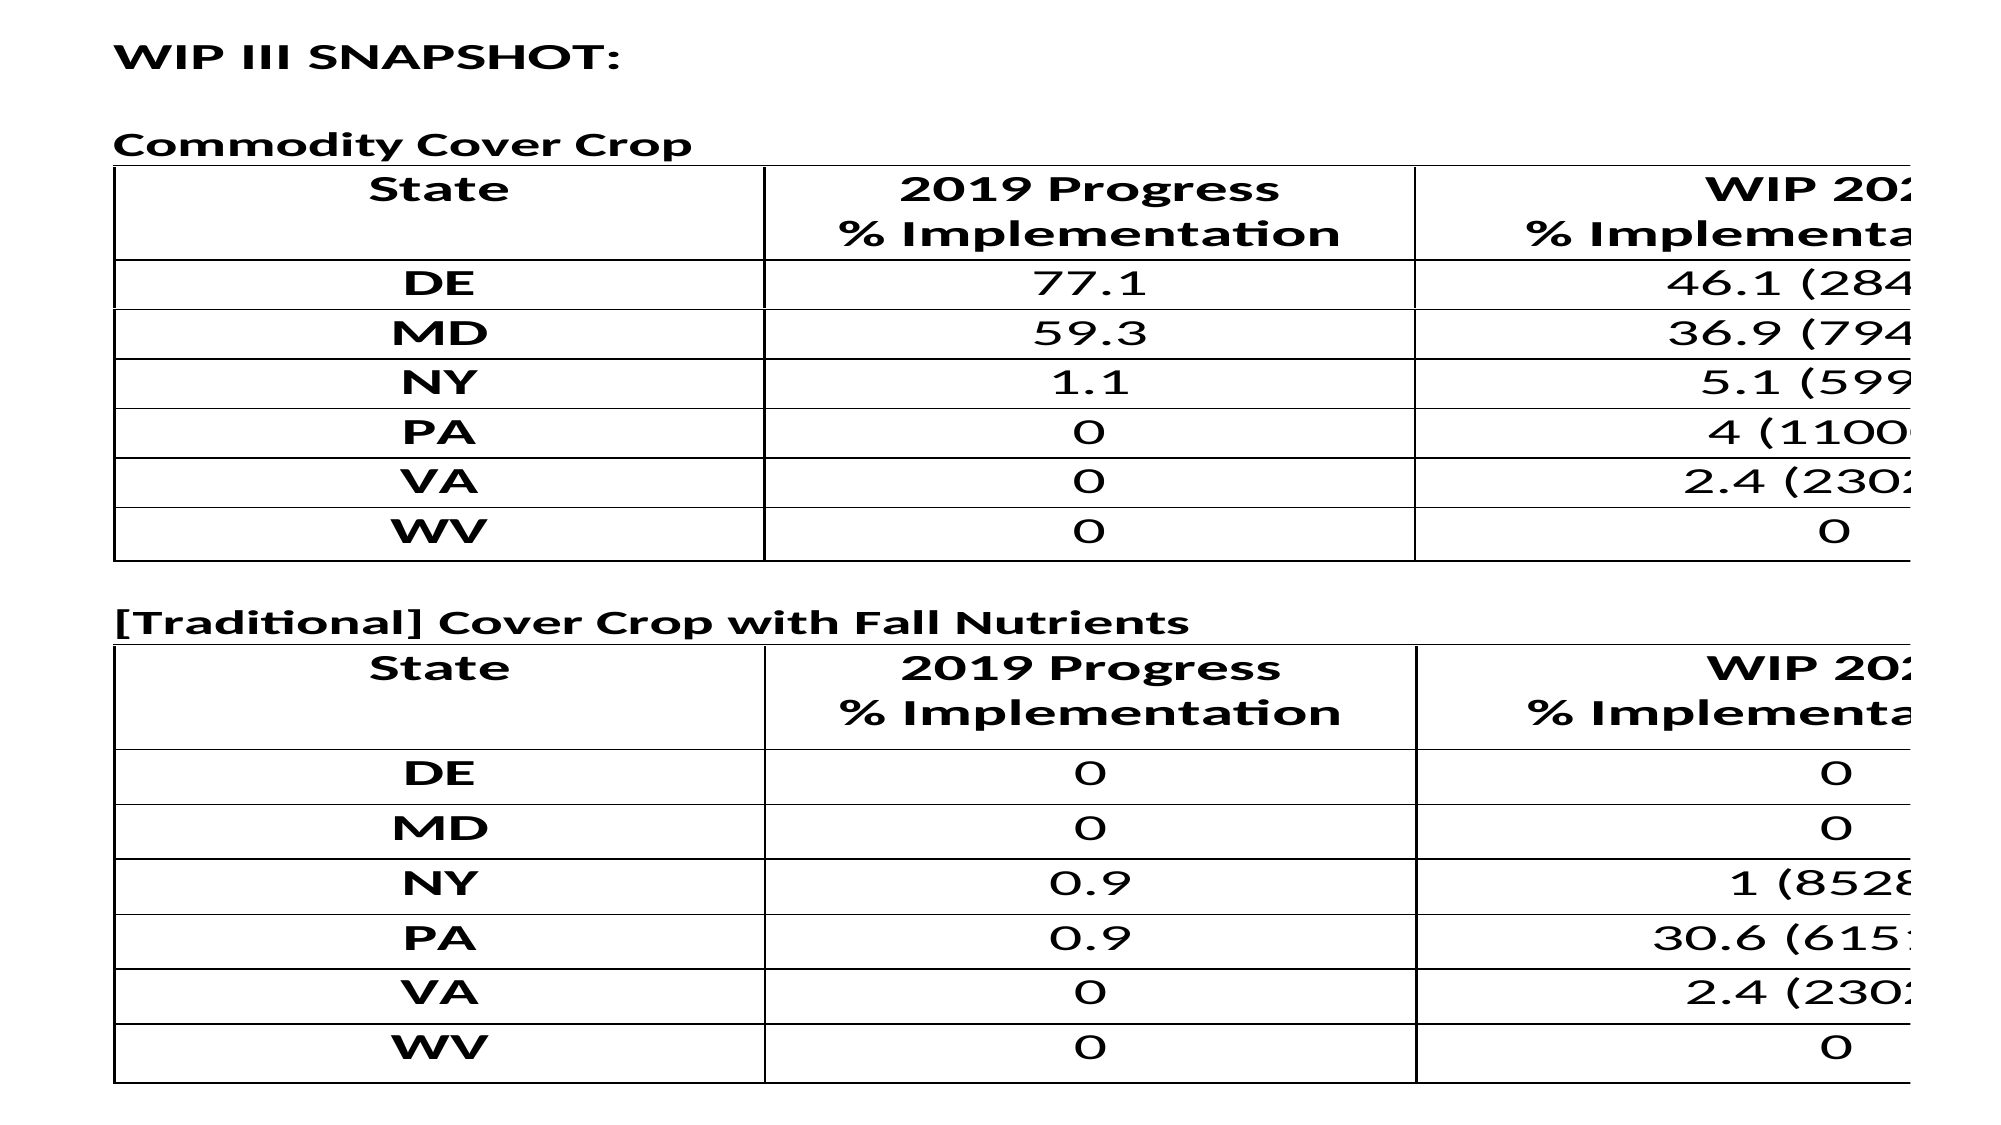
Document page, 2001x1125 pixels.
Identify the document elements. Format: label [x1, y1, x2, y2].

picture [113, 34, 1911, 1125]
